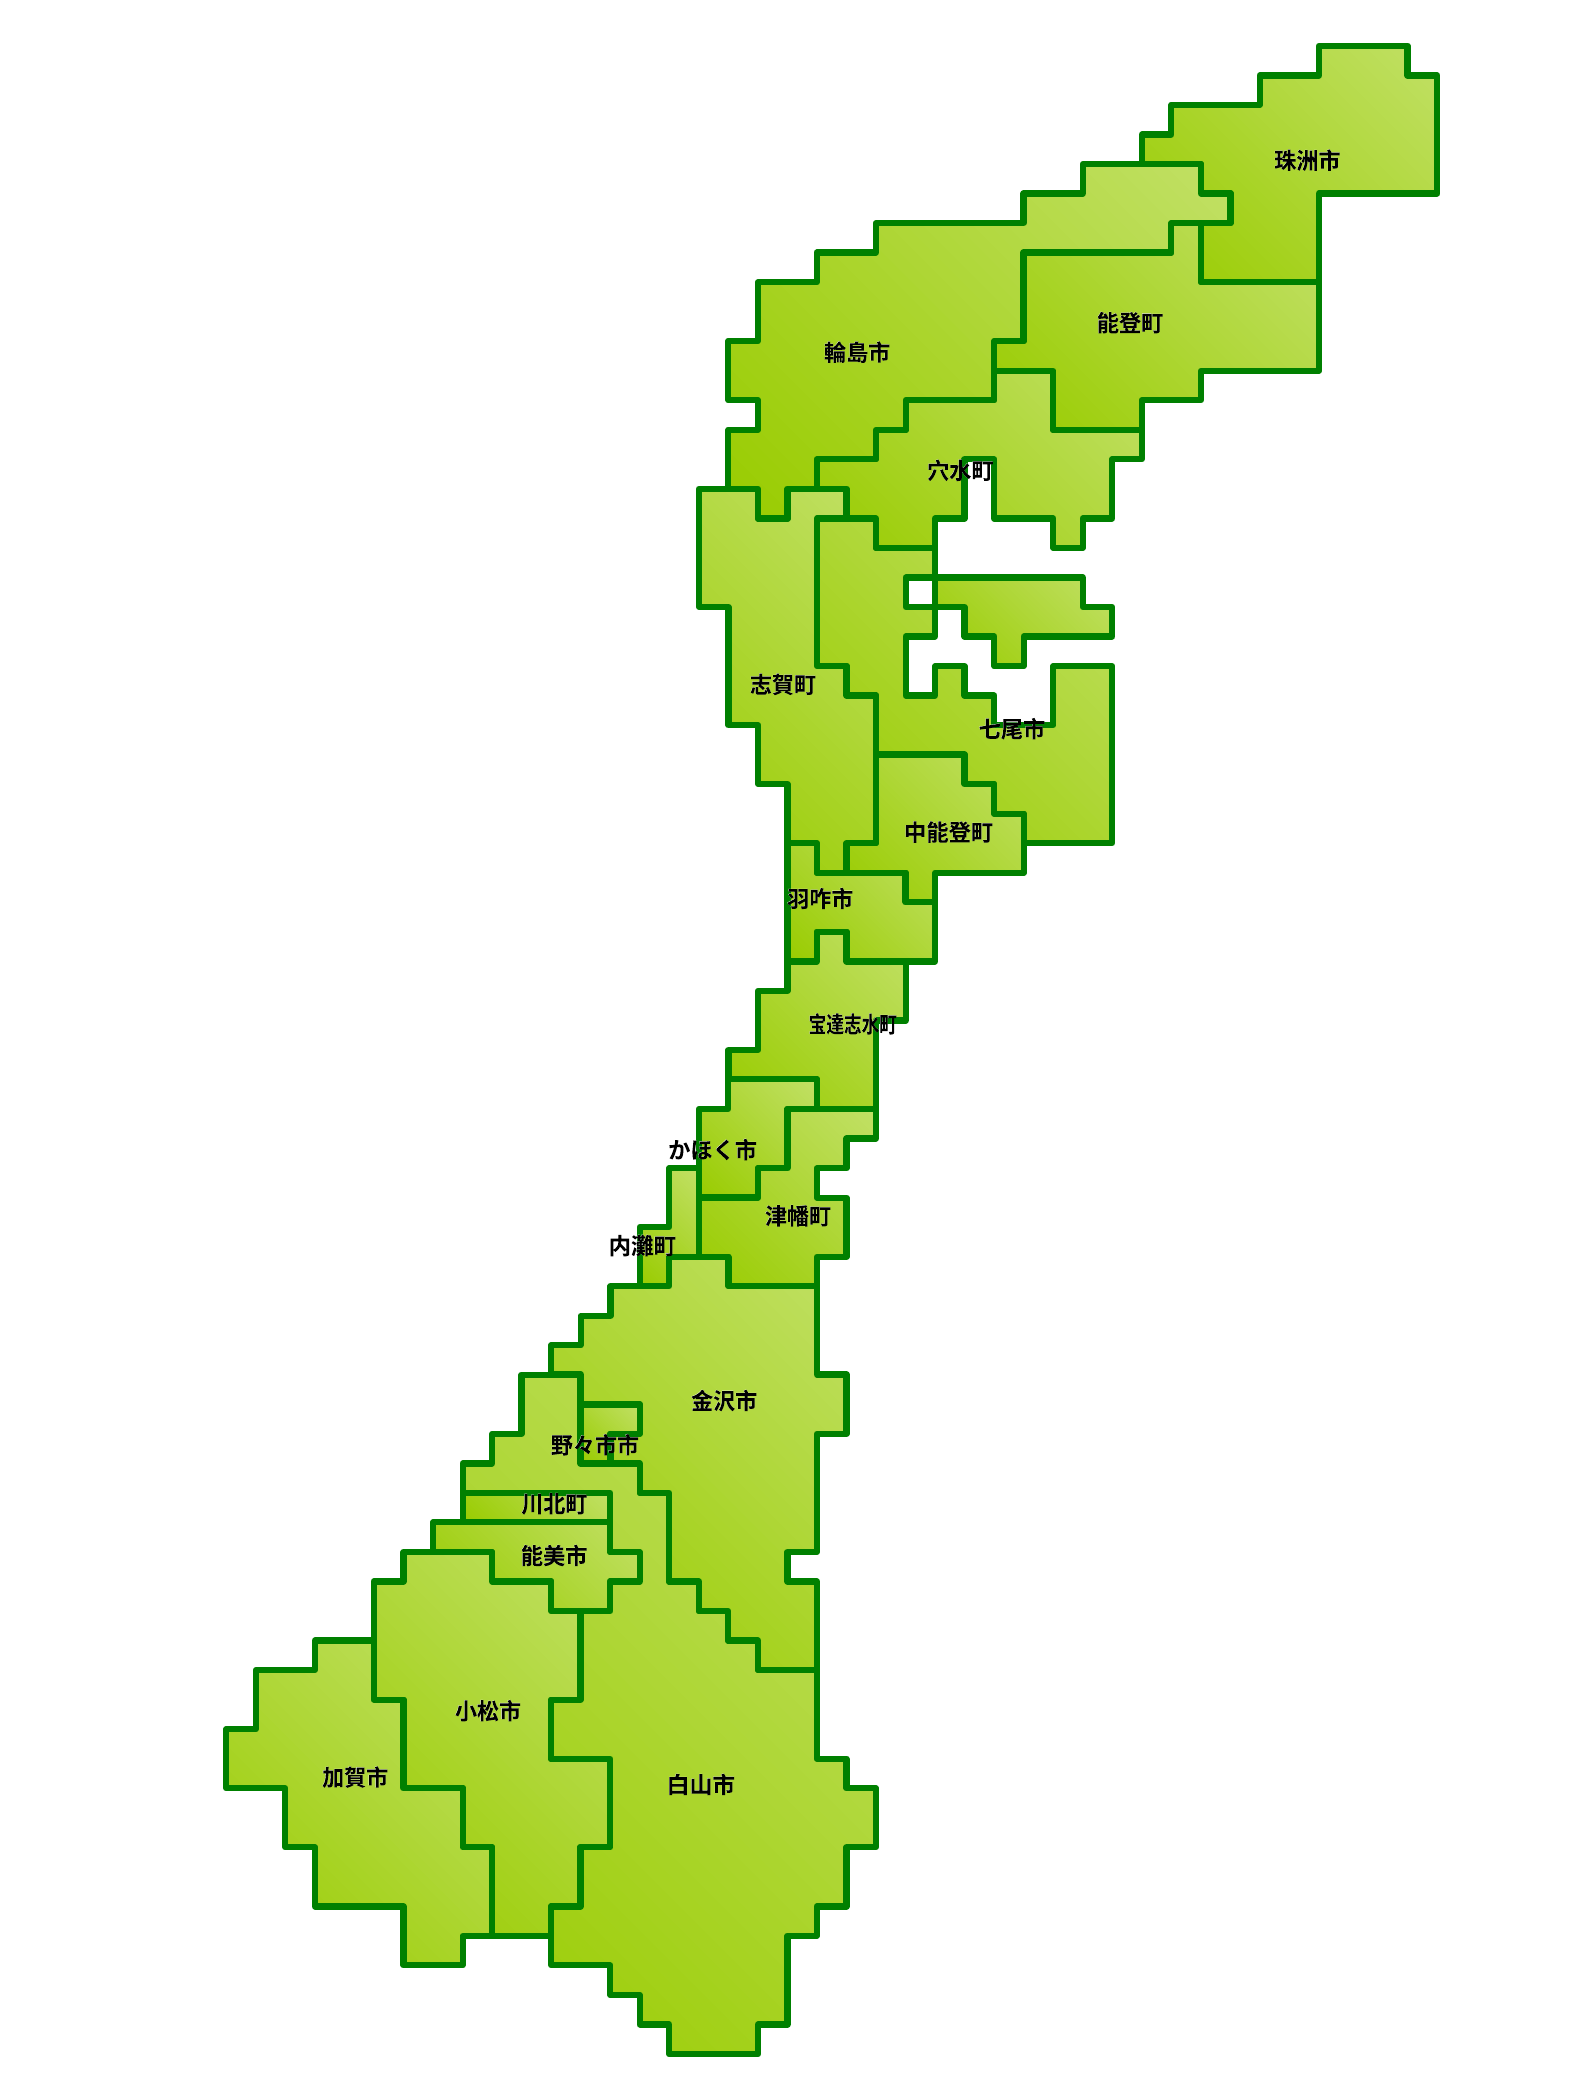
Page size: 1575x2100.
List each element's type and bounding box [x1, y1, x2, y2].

text_box [765, 1204, 831, 1227]
text_box [669, 1138, 757, 1161]
text_box [824, 340, 890, 364]
text_box [927, 459, 994, 482]
text_box [454, 1699, 521, 1722]
text_box [809, 1012, 897, 1036]
text_box [521, 1544, 587, 1567]
text_box [322, 1765, 388, 1789]
text_box [226, 45, 1438, 2055]
text_box [750, 673, 816, 696]
text_box [1274, 148, 1340, 172]
text_box [521, 1492, 587, 1515]
text_box [905, 820, 993, 844]
text_box [610, 1234, 676, 1257]
text_box [787, 887, 853, 910]
text_box [1097, 311, 1163, 334]
text_box [551, 1433, 639, 1456]
text_box [668, 1773, 735, 1796]
text_box [979, 717, 1045, 740]
text_box [691, 1389, 757, 1412]
